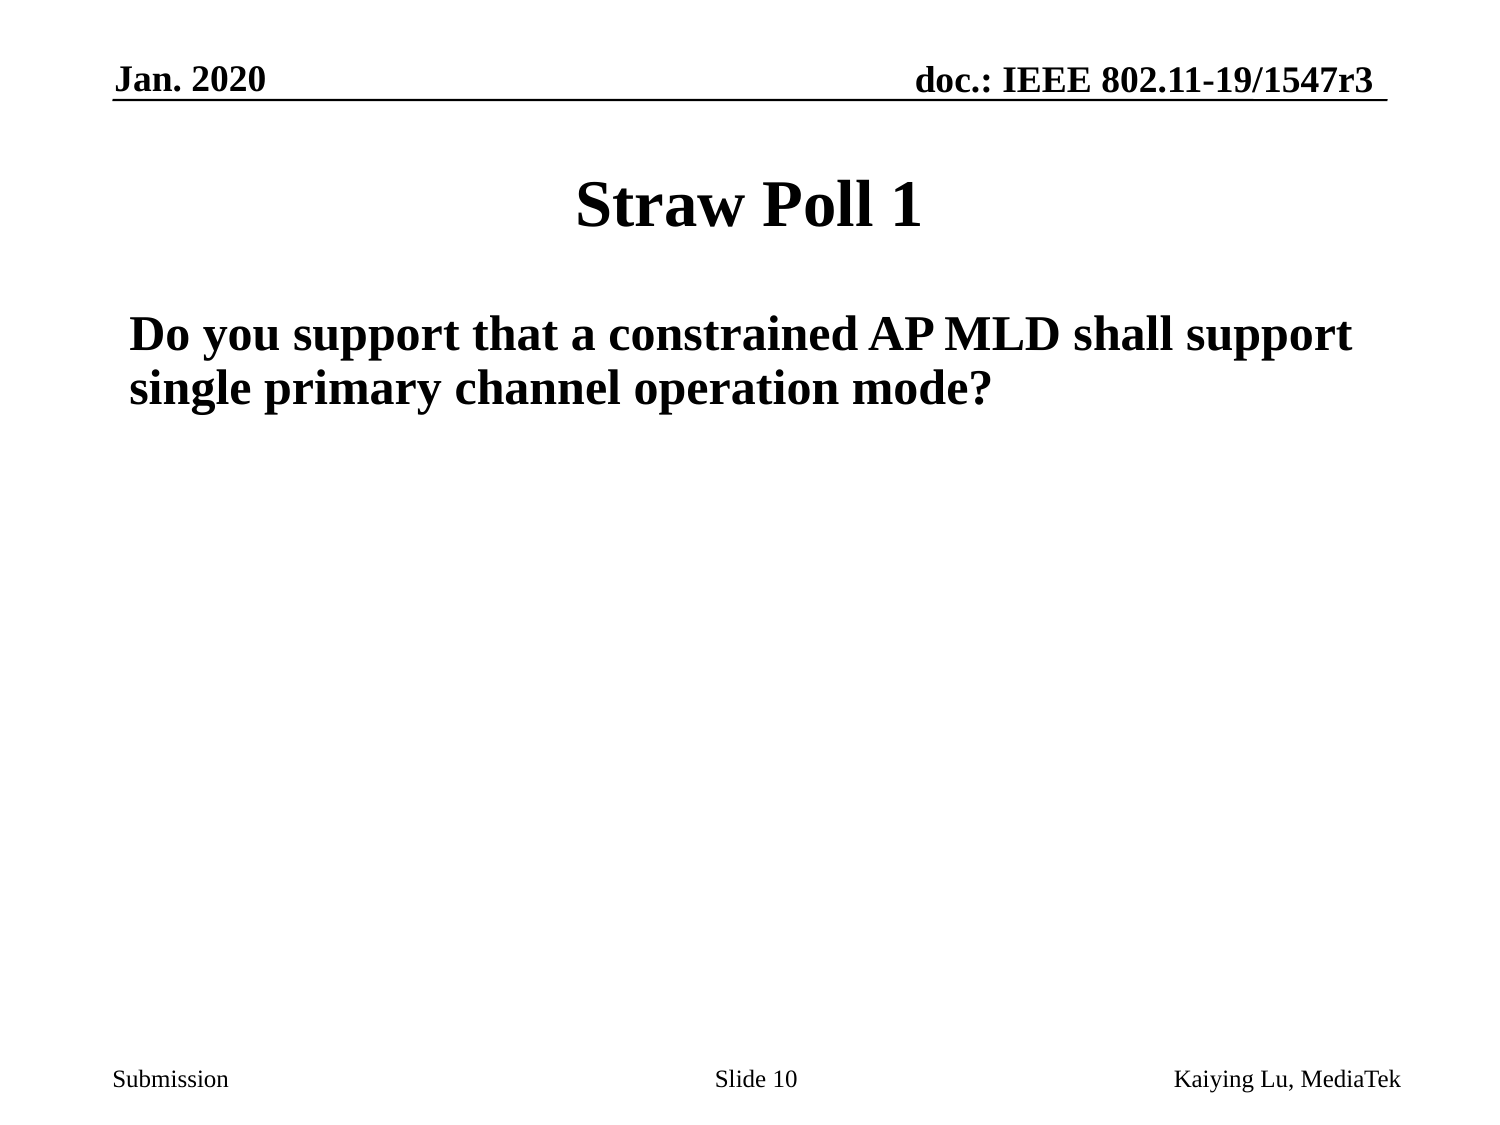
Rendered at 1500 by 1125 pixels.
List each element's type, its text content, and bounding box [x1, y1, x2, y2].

footer Kaiying Lu, MediaTek [1164, 1061, 1402, 1125]
slide_number Slide 10 [712, 1061, 800, 1093]
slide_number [114, 53, 423, 100]
title Straw Poll 1 [0, 112, 1500, 288]
list Do you support that a constrained AP MLD shall support single primary channel operation mode? [114, 299, 1402, 776]
